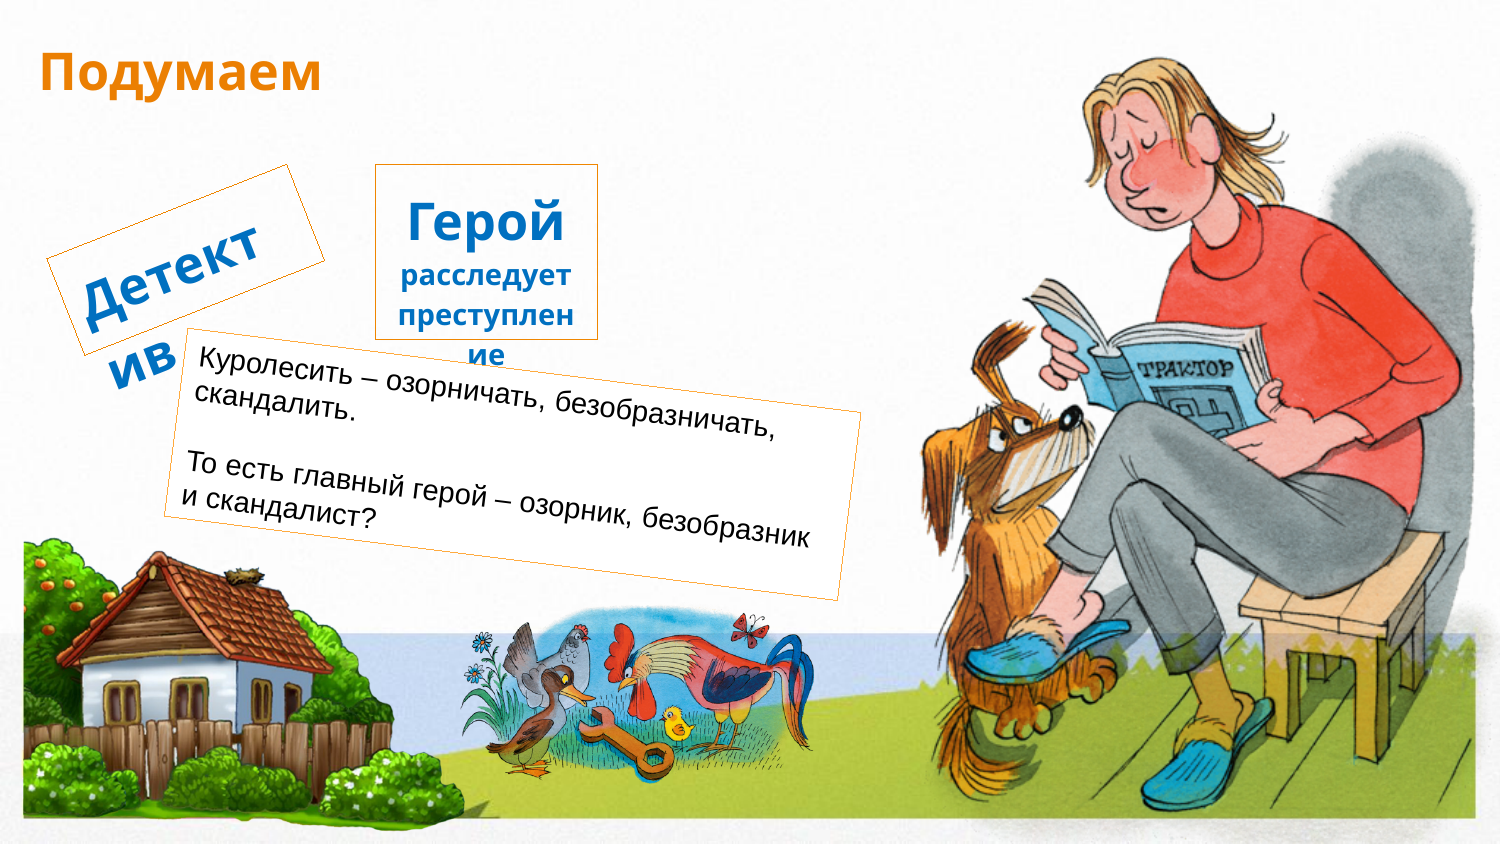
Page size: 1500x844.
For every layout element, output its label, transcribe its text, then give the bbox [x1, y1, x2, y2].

text_box Куролесить – озорничать, безобразничать, скандалить. То есть главный герой – озорник, безобразник и скандалист? [164, 328, 861, 601]
list Детектив [46, 164, 325, 356]
title Подумаем [23, 23, 850, 183]
list Герой расследует преступление [375, 164, 598, 340]
picture [0, 0, 1500, 844]
